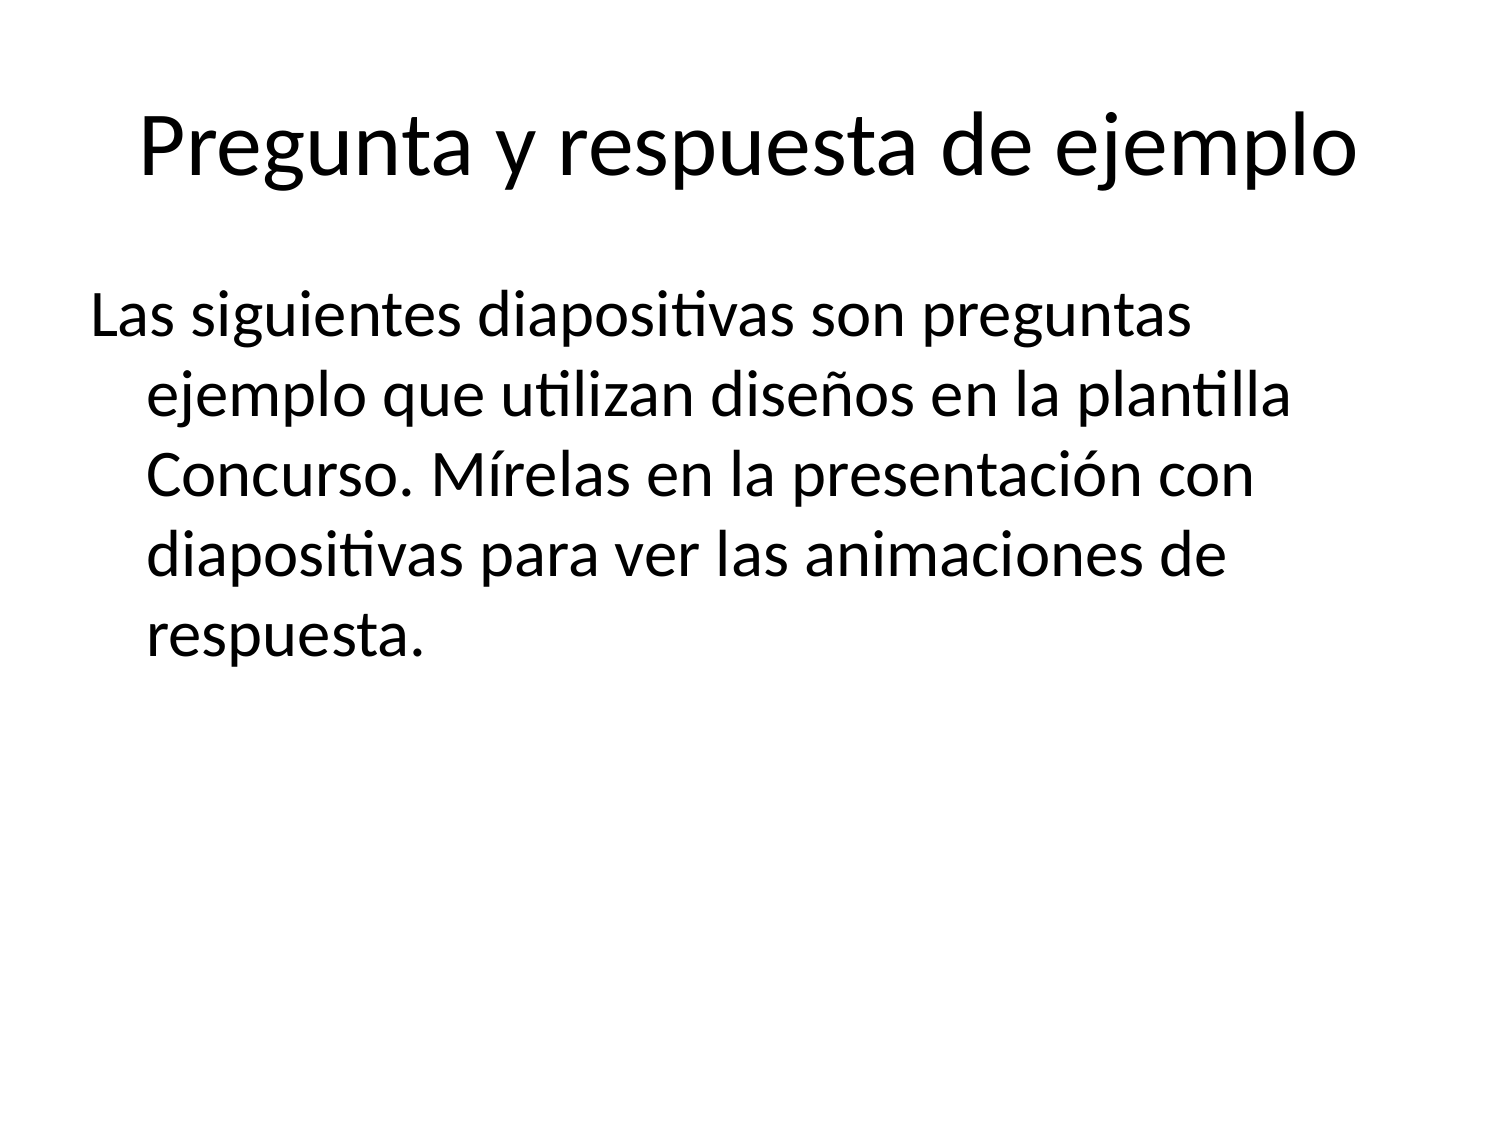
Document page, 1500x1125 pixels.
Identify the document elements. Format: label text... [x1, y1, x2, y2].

title Pregunta y respuesta de ejemplo [75, 45, 1425, 233]
list Las siguientes diapositivas son preguntas ejemplo que utilizan diseños en la plantilla Concurso. Mírelas en la presentación con diapositivas para ver las animaciones de respuesta. [75, 262, 1425, 1005]
